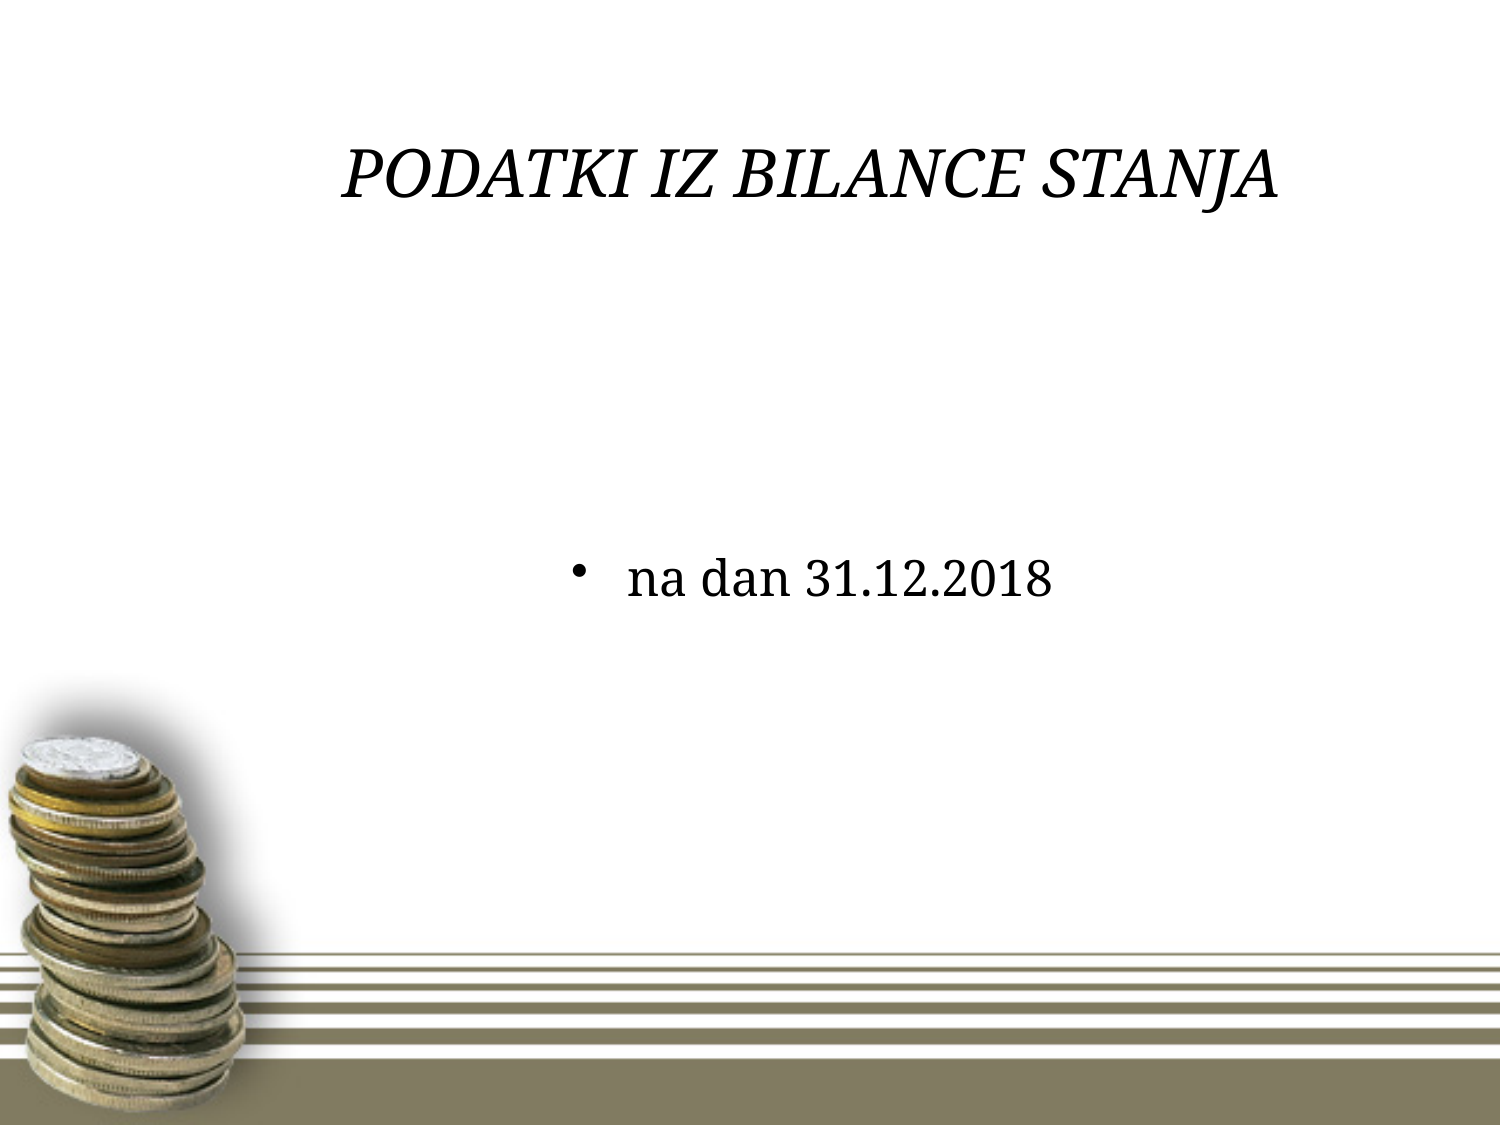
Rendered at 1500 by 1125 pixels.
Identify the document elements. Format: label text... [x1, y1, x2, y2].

picture [0, 0, 1500, 1125]
title PODATKI IZ BILANCE STANJA [174, 37, 1450, 225]
list na dan 31.12.2018 [174, 262, 1450, 938]
